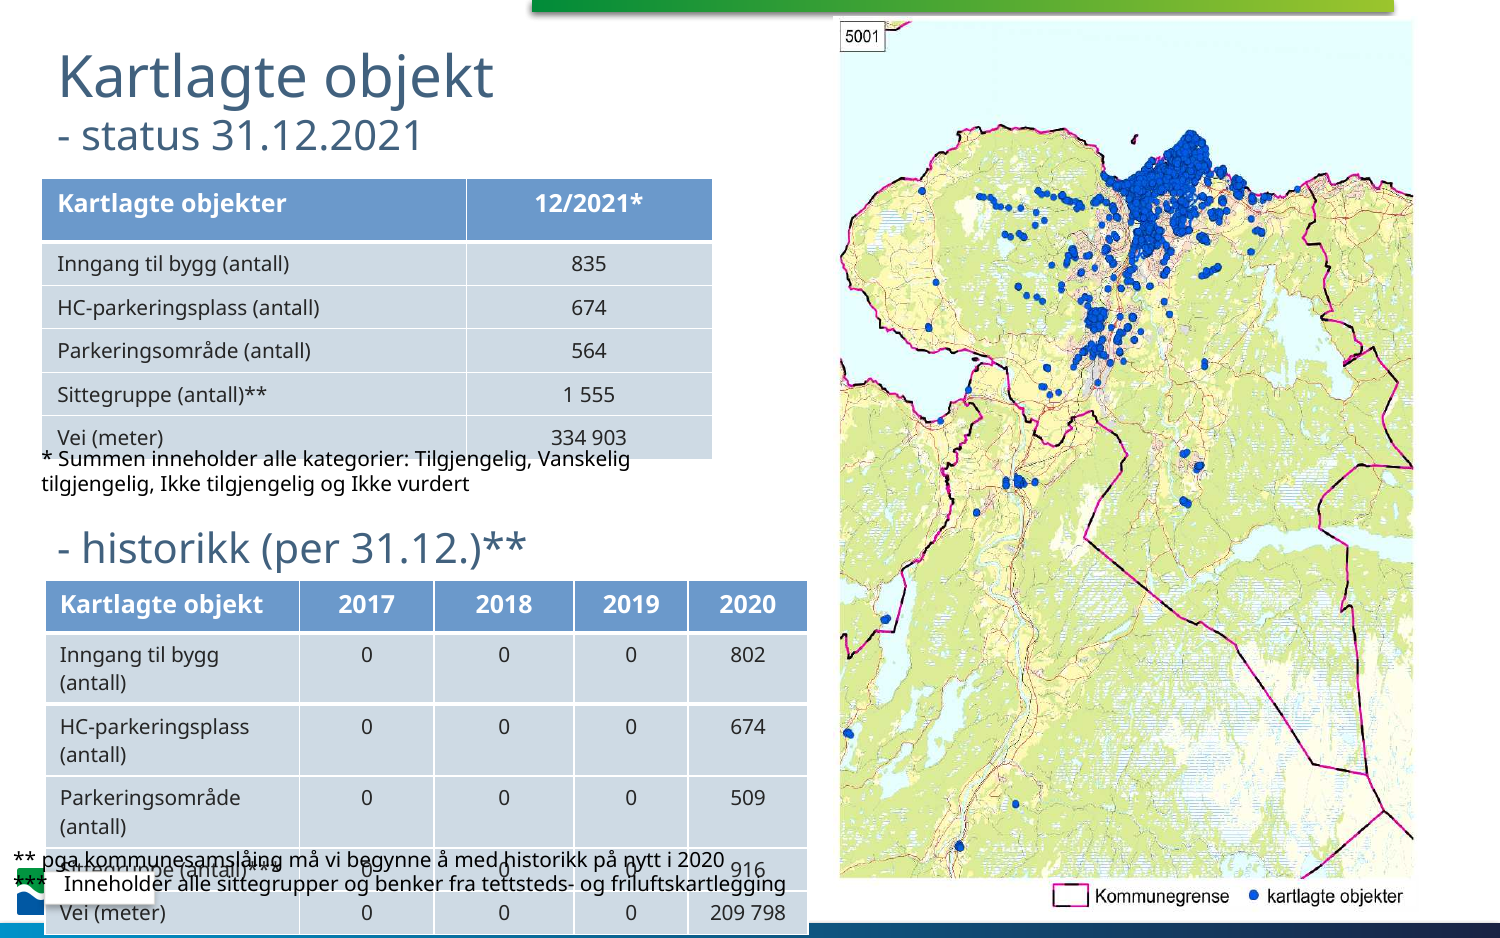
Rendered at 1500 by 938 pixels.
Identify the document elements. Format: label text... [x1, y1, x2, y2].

table_cell 0 [435, 635, 573, 702]
table_header 2020 [689, 581, 807, 631]
table_cell HC-parkeringsplass (antall) [42, 286, 466, 328]
table_cell Vei (meter) [42, 416, 466, 438]
table_header 2018 [435, 581, 573, 631]
table_cell 0 [300, 904, 433, 934]
table_header Kartlagte objekter [42, 179, 466, 240]
text_box - historikk (per 31.12.)** [42, 496, 828, 580]
table_header 12/2021* [467, 179, 712, 240]
table_header 2019 [575, 581, 687, 631]
table_cell Vei (meter) [46, 904, 299, 934]
table_cell Parkeringsområde (antall) [46, 777, 299, 838]
table_cell 674 [467, 286, 712, 328]
table_header 2017 [300, 581, 433, 631]
table_cell 509 [689, 777, 807, 847]
table_cell 334 903 [467, 416, 712, 459]
table_cell 0 [575, 777, 687, 838]
table_cell Parkeringsområde (antall) [42, 329, 466, 372]
table_cell 0 [575, 706, 687, 775]
table_cell 0 [575, 904, 687, 934]
table_cell 916 [802, 849, 807, 890]
table_cell 209 798 [689, 892, 807, 934]
table_cell 564 [467, 329, 712, 372]
text_box Kartlagte objekt - status 31.12.2021 [42, 24, 828, 167]
table_header Kartlagte objekt [46, 581, 299, 631]
table_cell Sittegruppe (antall)** [42, 373, 466, 415]
table_cell 0 [435, 706, 573, 775]
table_cell 0 [575, 635, 687, 702]
table_cell 835 [467, 244, 712, 285]
table_cell 0 [300, 706, 433, 775]
table_cell 0 [435, 904, 573, 934]
table_cell 0 [300, 777, 433, 838]
table_cell HC-parkeringsplass (antall) [46, 706, 299, 775]
picture [833, 16, 1419, 913]
table_cell Inngang til bygg (antall) [46, 635, 299, 702]
table_cell 674 [689, 706, 807, 775]
text_box * Summen inneholder alle kategorier: Tilgjengelig, Vanskelig tilgjengelig, Ikke tilgjengelig og Ikke vurdert [26, 438, 711, 504]
text_box ** pga kommunesamslåing må vi begynne å med historikk på nytt i 2020 *** Inneholder alle sittegrupper og benker fra tettsteds- og friluftskartlegging [0, 838, 802, 904]
table_cell Inngang til bygg (antall) [42, 244, 466, 285]
table_cell 0 [435, 777, 573, 838]
table_cell 0 [300, 635, 433, 702]
table_cell 1 555 [467, 373, 712, 415]
table_cell 802 [689, 635, 807, 702]
